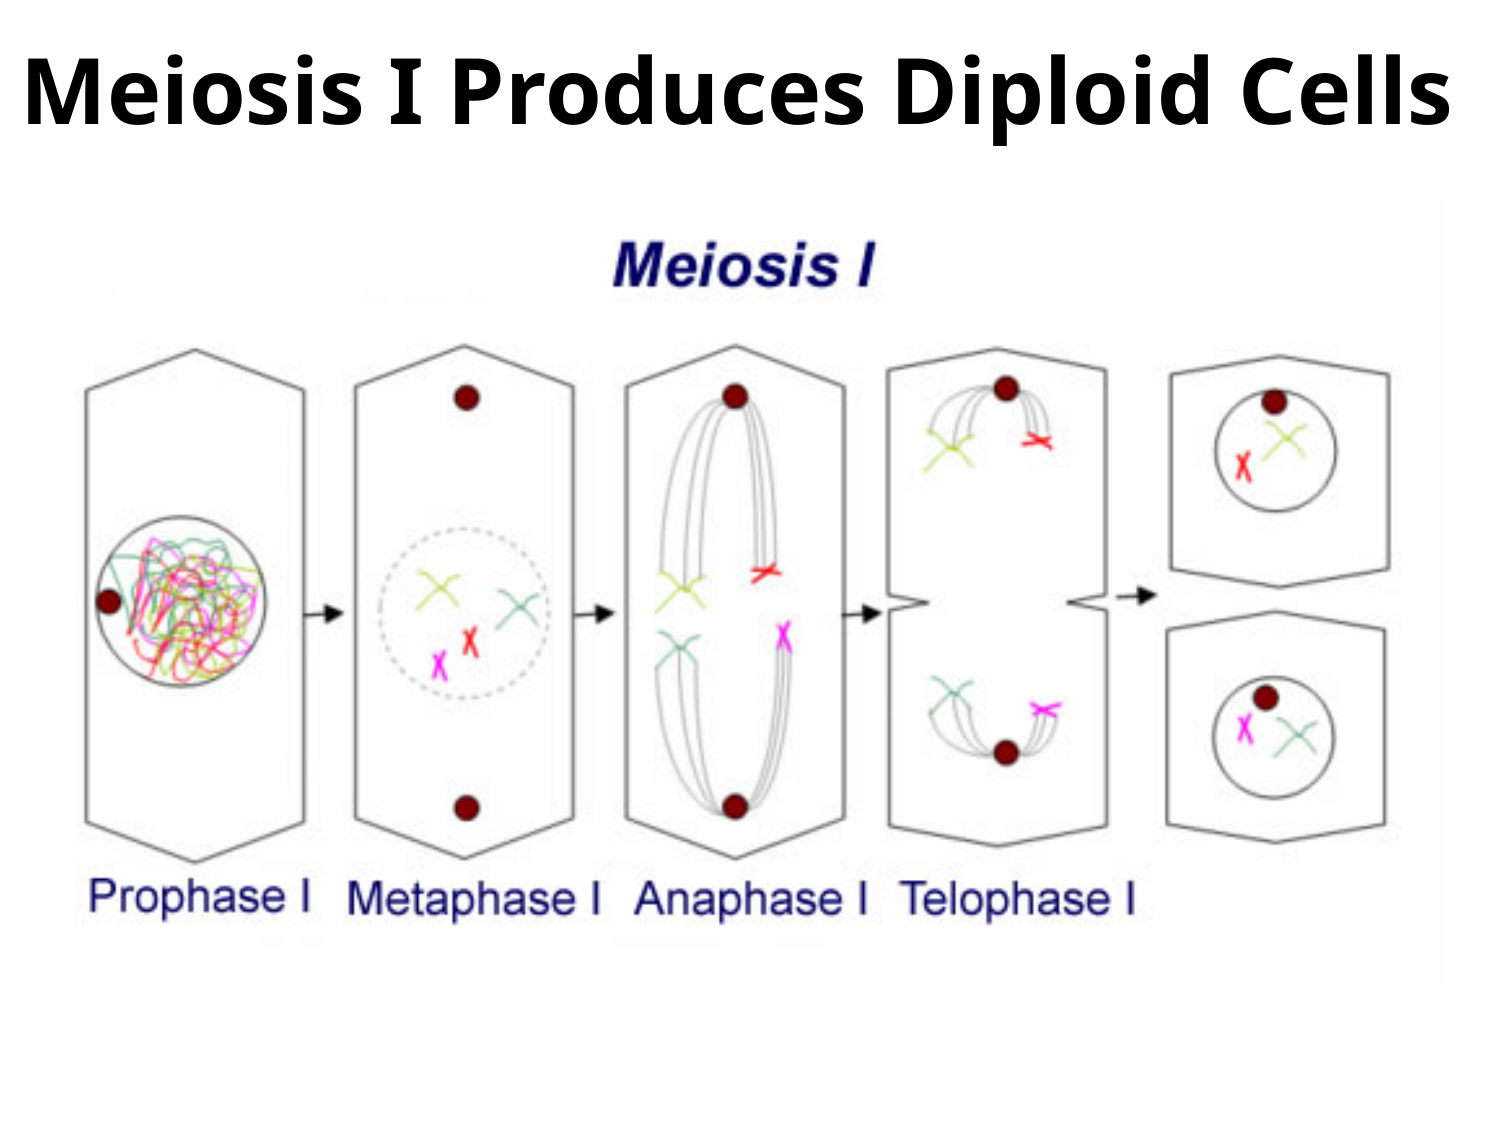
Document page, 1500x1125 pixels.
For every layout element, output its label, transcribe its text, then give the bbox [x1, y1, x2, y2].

picture [74, 199, 1446, 988]
title Meiosis I Produces Diploid Cells [0, 0, 1476, 176]
